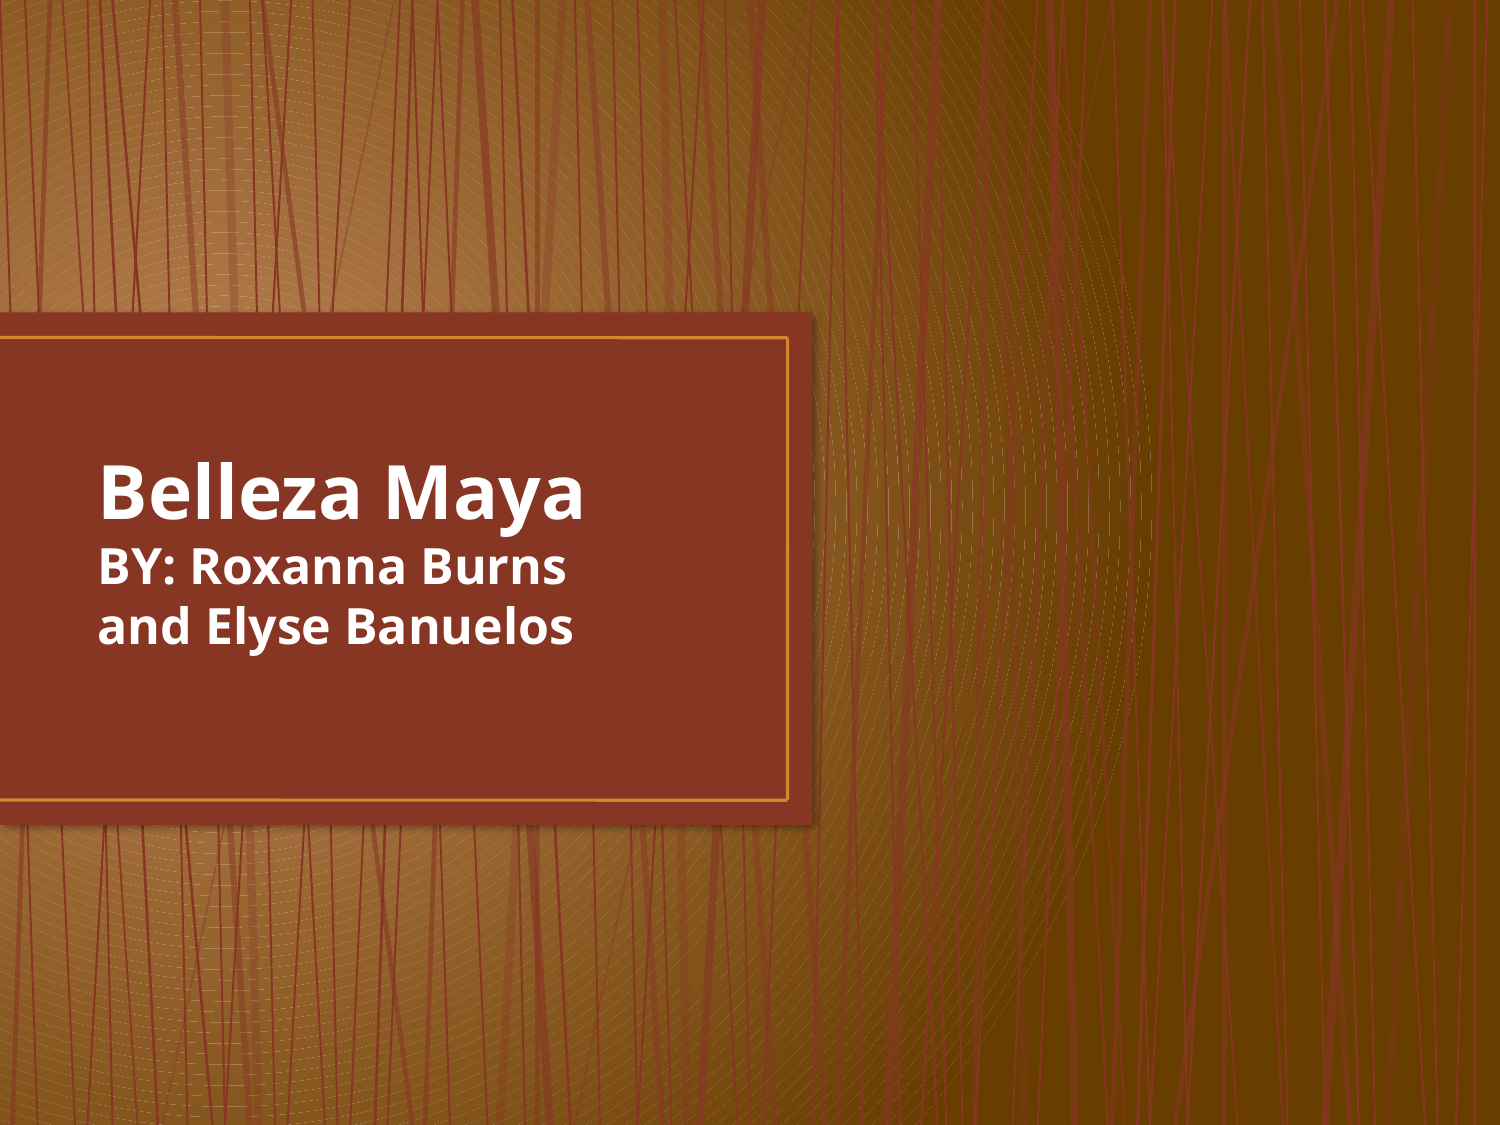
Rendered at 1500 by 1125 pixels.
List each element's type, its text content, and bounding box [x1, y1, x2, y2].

text_box Belleza Maya BY: Roxanna Burns and Elyse Banuelos [82, 437, 688, 663]
